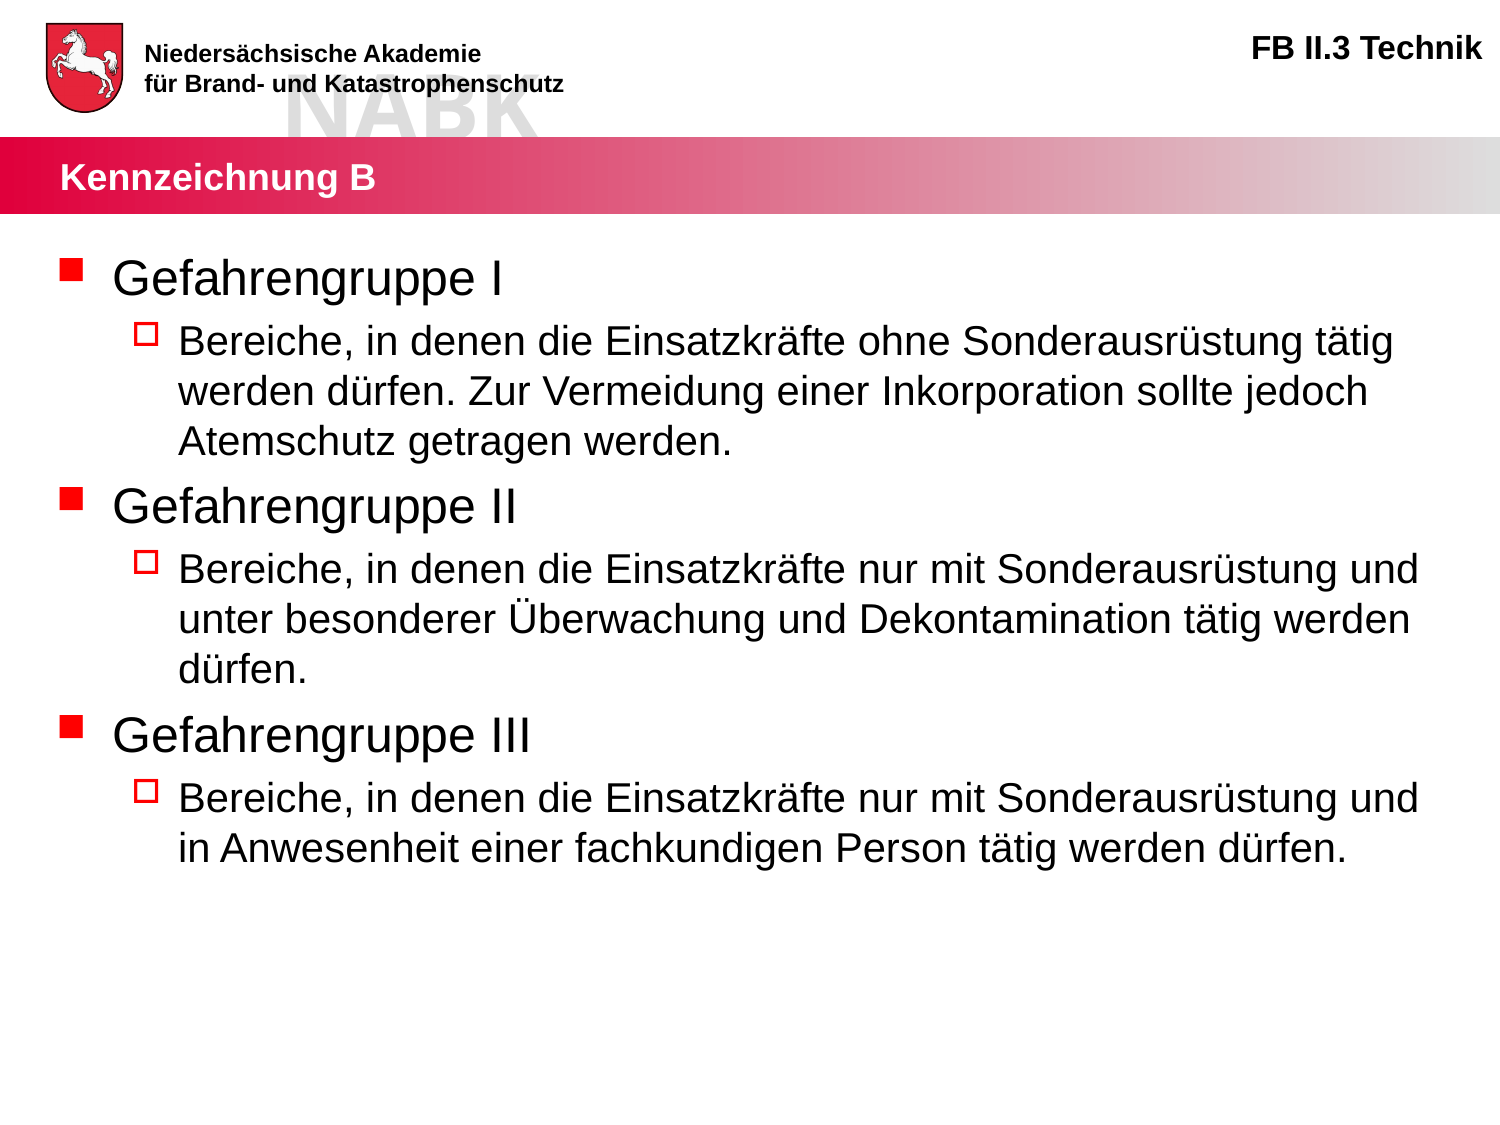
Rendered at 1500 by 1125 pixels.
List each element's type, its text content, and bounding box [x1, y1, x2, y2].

list Gefahrengruppe I Bereiche, in denen die Einsatzkräfte ohne Sonderausrüstung tätig werden dürfen. Zur Vermeidung einer Inkorporation sollte jedoch Atemschutz getragen werden. Gefahrengruppe II Bereiche, in denen die Einsatzkräfte nur mit Sonderausrüstung und unter besonderer Überwachung und Dekontamination tätig werden dürfen. Gefahrengruppe III Bereiche, in denen die Einsatzkräfte nur mit Sonderausrüstung und in Anwesenheit einer fachkundigen Person tätig werden dürfen. [41, 237, 1459, 1006]
picture [45, 22, 124, 114]
